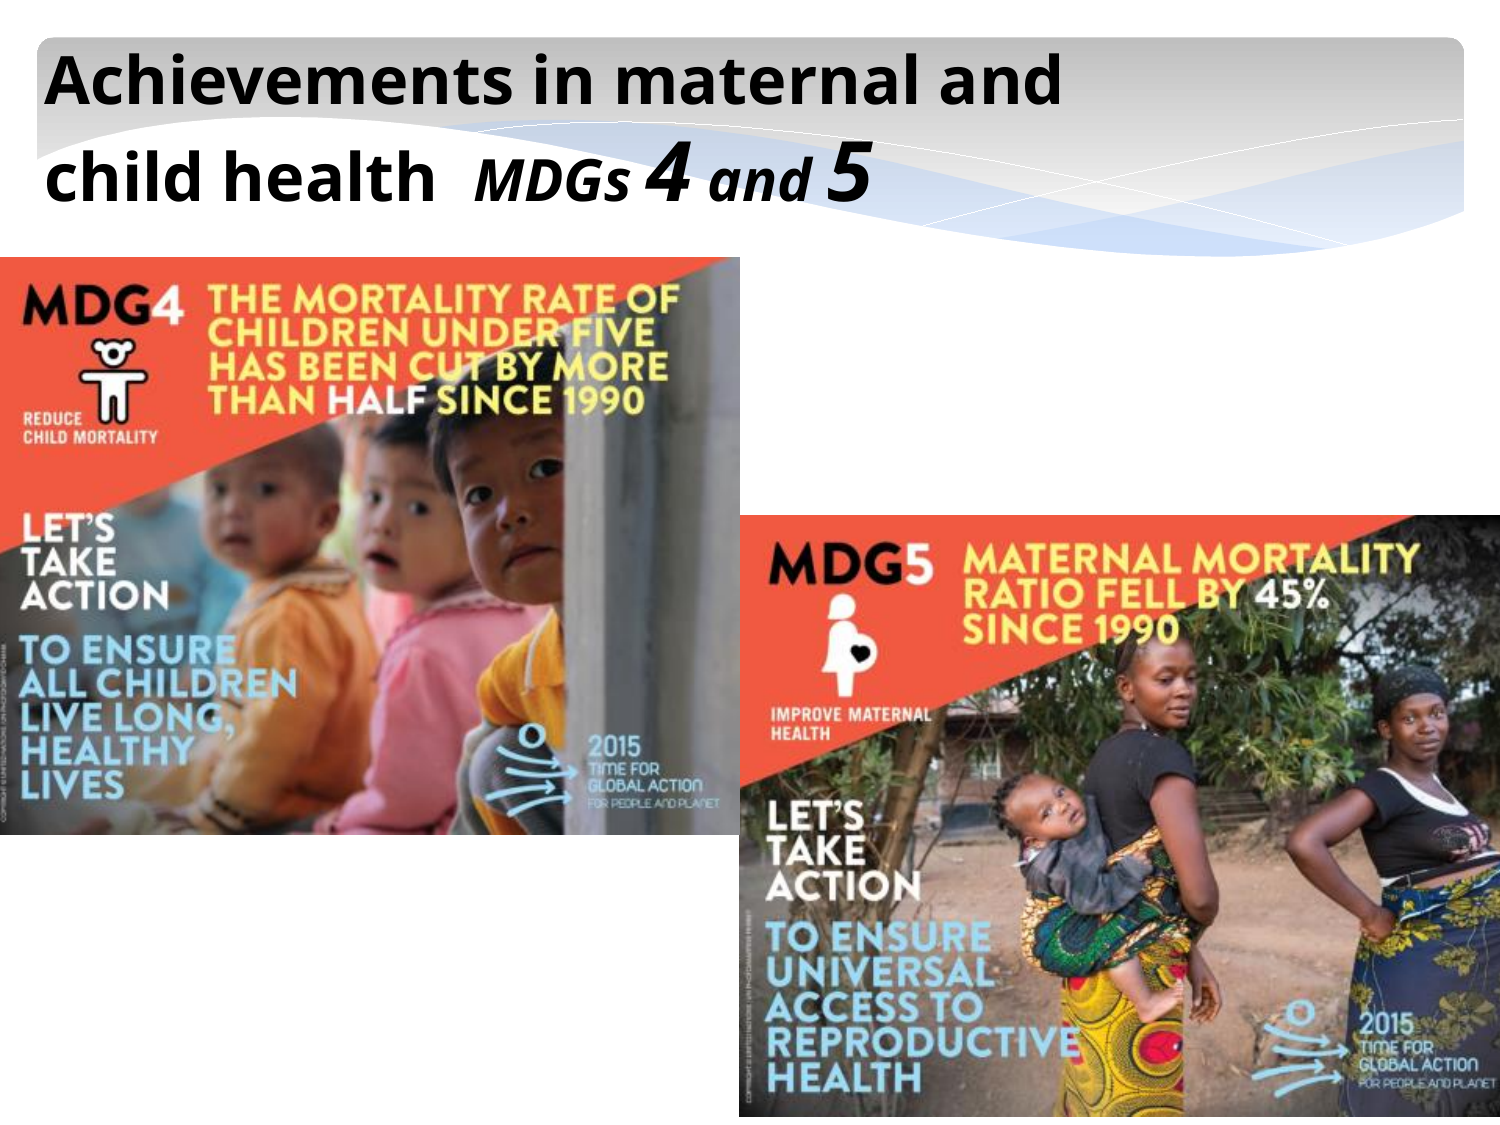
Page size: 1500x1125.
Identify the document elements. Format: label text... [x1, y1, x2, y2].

text_box Achievements in maternal and child health MDGs 4 and 5 [29, 30, 1128, 226]
picture [0, 257, 1500, 1117]
